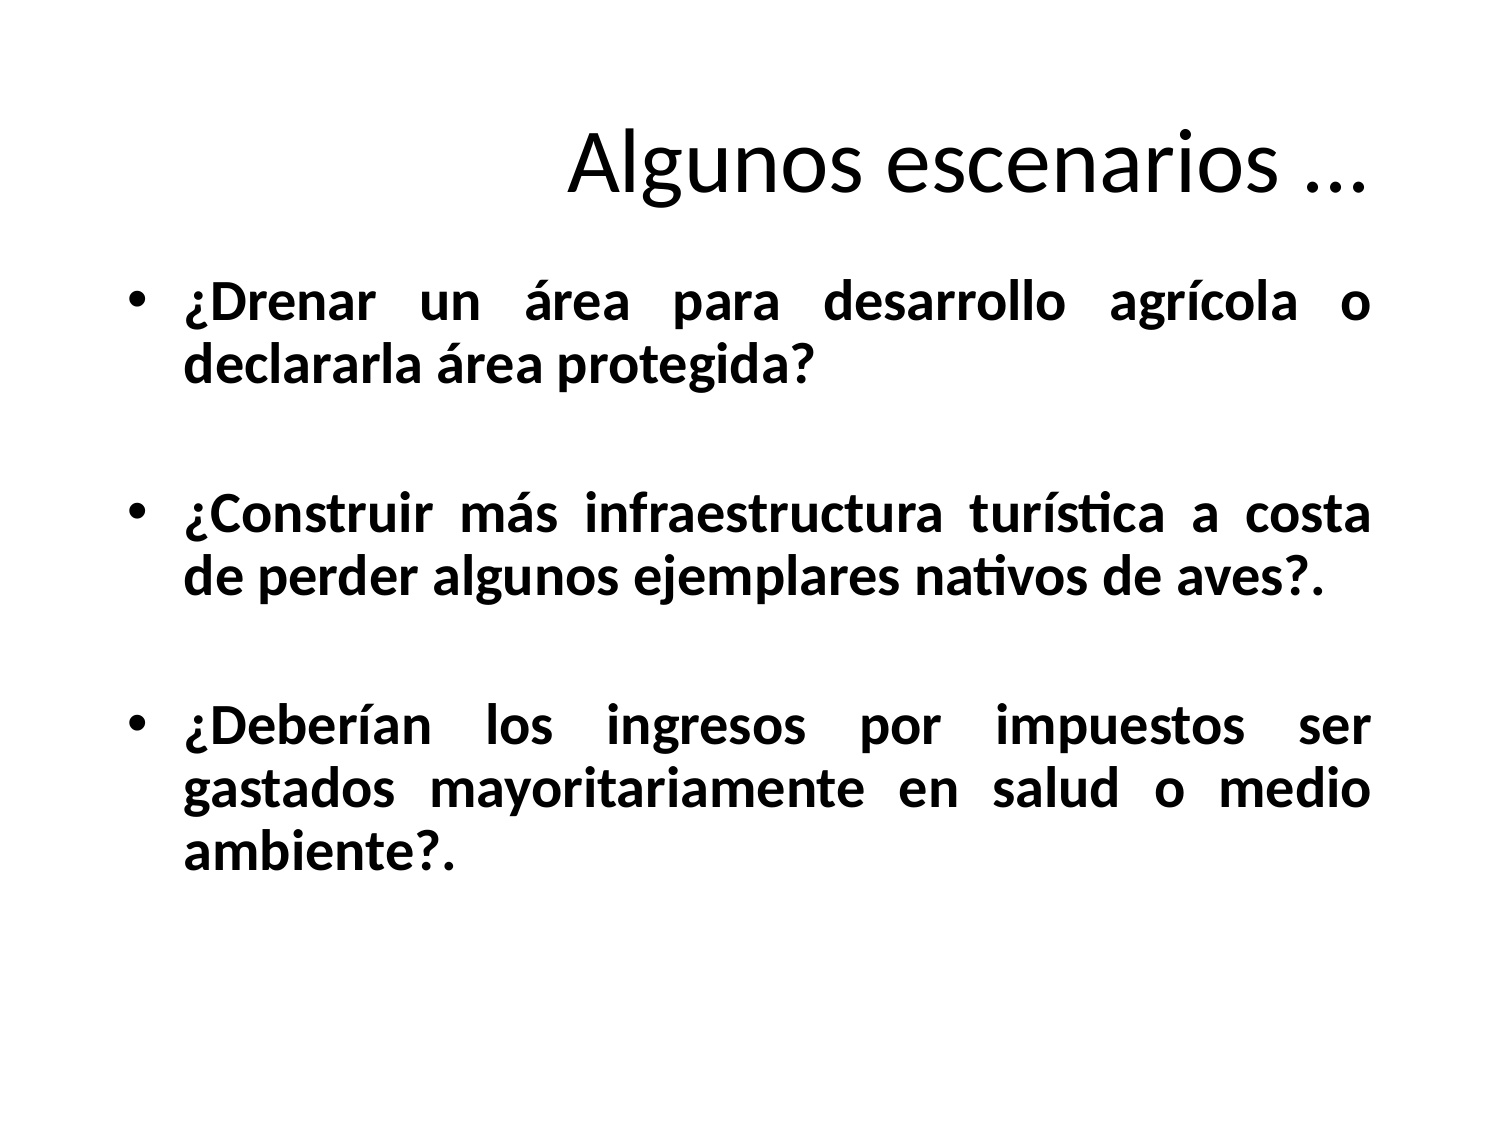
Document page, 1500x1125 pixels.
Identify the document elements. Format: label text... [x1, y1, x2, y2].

list ¿Drenar un área para desarrollo agrícola o declararla área protegida? ¿Construir más infraestructura turística a costa de perder algunos ejemplares nativos de aves?. ¿Deberían los ingresos por impuestos ser gastados mayoritariamente en salud o medio ambiente?. [112, 262, 1388, 938]
title Algunos escenarios ... [112, 62, 1388, 250]
